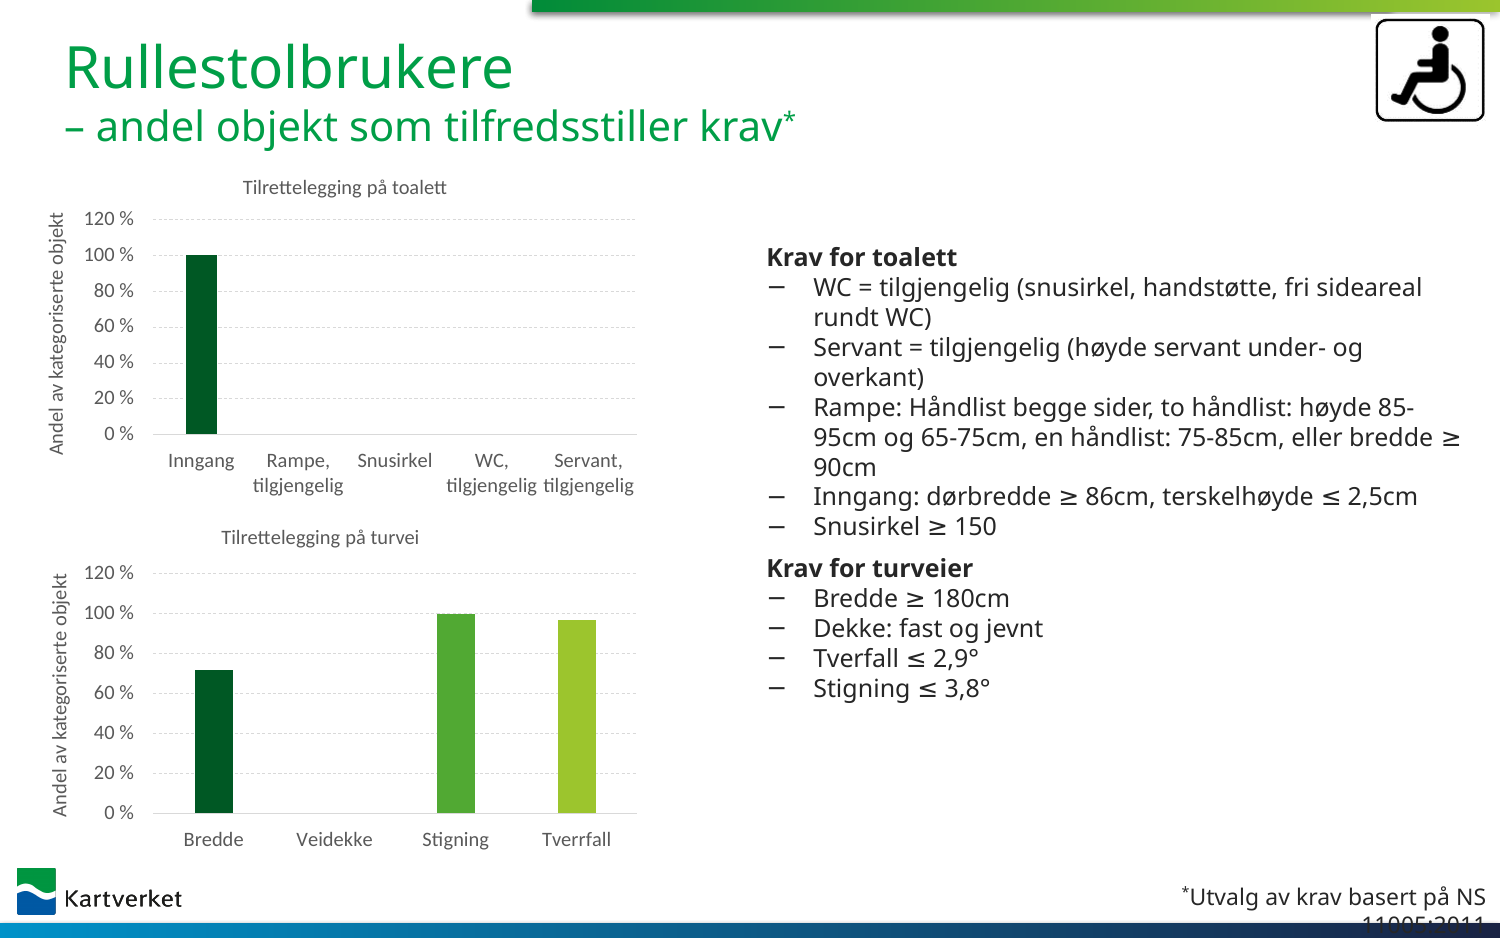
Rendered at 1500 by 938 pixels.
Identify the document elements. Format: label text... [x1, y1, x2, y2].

text_box *Utvalg av krav basert på NS 11005:2011 [1068, 873, 1500, 938]
picture [41, 520, 650, 859]
picture [1371, 13, 1491, 127]
text_box Rullestolbrukere – andel objekt som tilfredsstiller krav* [49, 14, 1431, 158]
picture [41, 166, 650, 505]
text_box Krav for turveier Bredde ≥ 180cm Dekke: fast og jevnt Tverfall ≤ 2,9° Stigning ≤ 3,8° [751, 545, 1483, 710]
text_box Krav for toalett WC = tilgjengelig (snusirkel, handstøtte, fri sideareal rundt WC) Servant = tilgjengelig (høyde servant under- og overkant) Rampe: Håndlist begge sider, to håndlist: høyde 85-95cm og 65-75cm, en håndlist: 75-85cm, eller bredde ≥ 90cm Inngang: dørbredde ≥ 86cm, terskelhøyde ≤ 2,5cm Snusirkel ≥ 150 [751, 234, 1483, 545]
